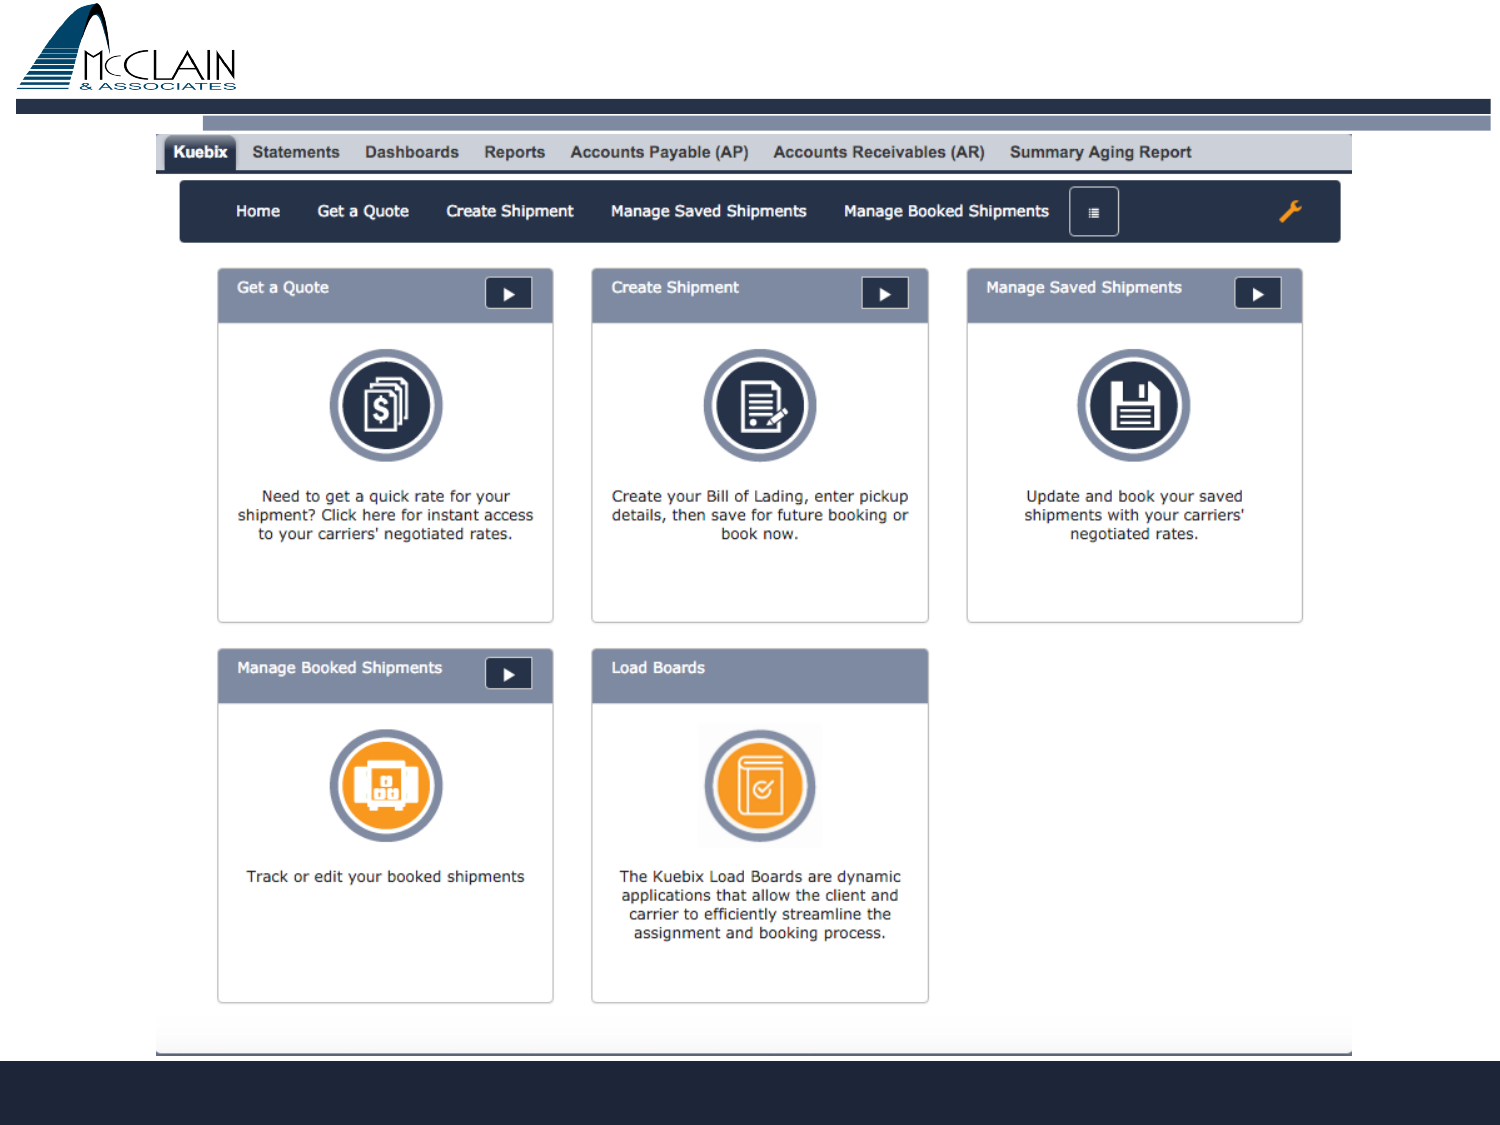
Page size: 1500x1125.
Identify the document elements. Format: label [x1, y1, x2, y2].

picture [0, 1061, 1500, 1125]
picture [156, 134, 1352, 1057]
picture [16, 3, 236, 90]
